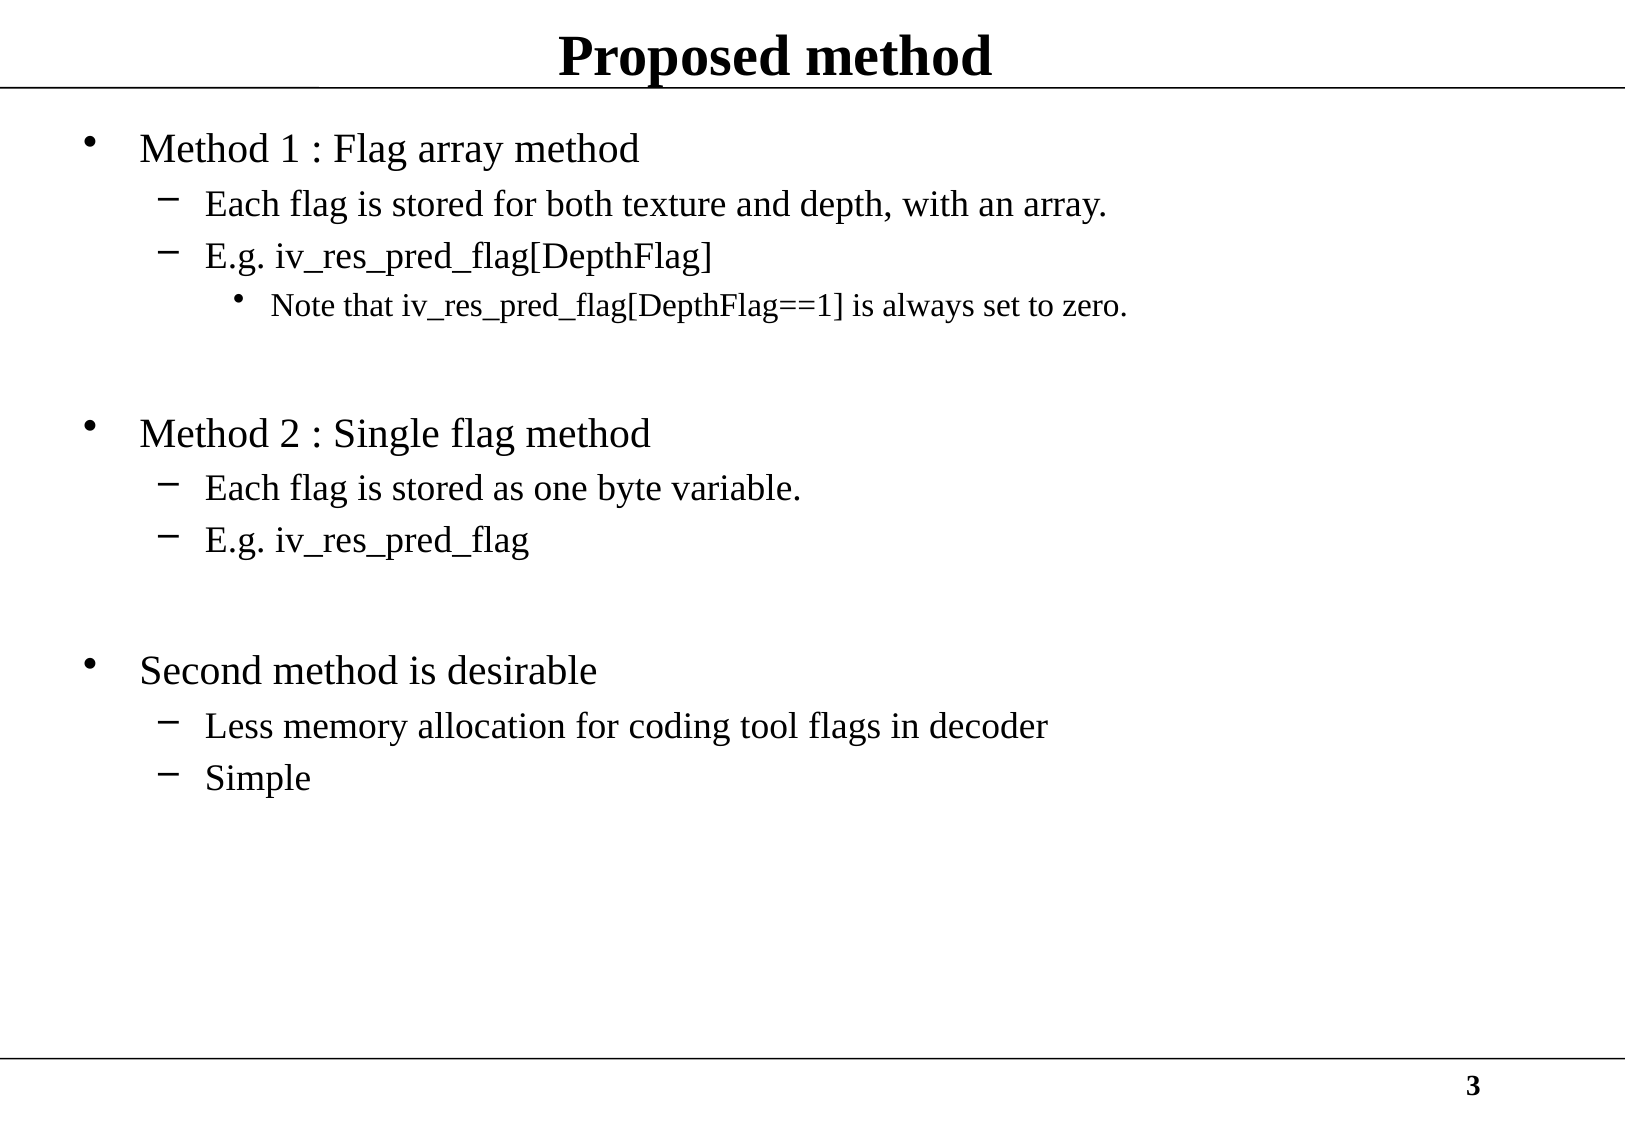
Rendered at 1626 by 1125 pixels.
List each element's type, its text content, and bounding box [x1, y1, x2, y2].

slide_number 3 [1403, 1058, 1544, 1106]
list Method 1 : Flag array method Each flag is stored for both texture and depth, with an array. E.g. iv_res_pred_flag[DepthFlag] Note that iv_res_pred_flag[DepthFlag==1] is always set to zero. Method 2 : Single flag method Each flag is stored as one byte variable. E.g. iv_res_pred_flag Second method is desirable Less memory allocation for coding tool flags in decoder Simple [68, 113, 1544, 1005]
title Proposed method [68, 9, 1484, 94]
